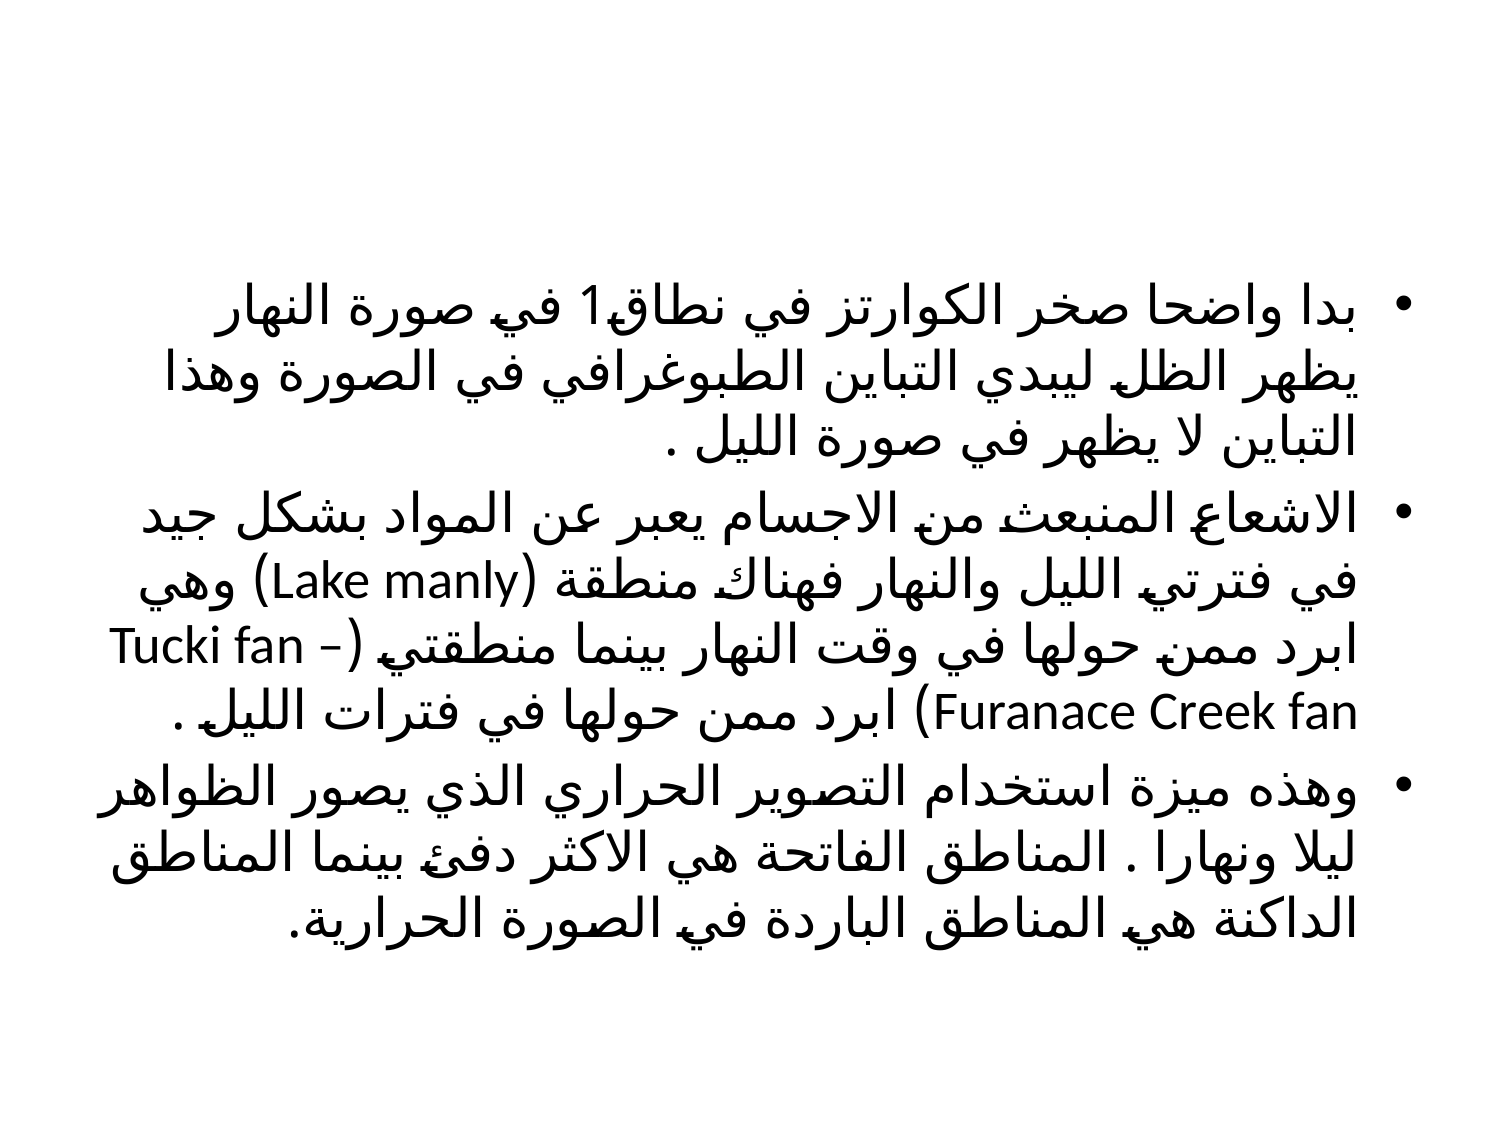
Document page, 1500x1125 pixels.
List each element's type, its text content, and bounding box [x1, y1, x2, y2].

list بدا واضحا صخر الكوارتز في نطاق1 في صورة النهار يظهر الظل ليبدي التباين الطبوغرافي في الصورة وهذا التباين لا يظهر في صورة الليل . الاشعاع المنبعث من الاجسام يعبر عن المواد بشكل جيد في فترتي الليل والنهار فهناك منطقة (Lake manly) وهي ابرد ممن حولها في وقت النهار بينما منطقتي (Tucki fan – Furanace Creek fan) ابرد ممن حولها في فترات الليل . وهذه ميزة استخدام التصوير الحراري الذي يصور الظواهر ليلا ونهارا . المناطق الفاتحة هي الاكثر دفئ بينما المناطق الداكنة هي المناطق الباردة في الصورة الحرارية. [75, 262, 1425, 1005]
